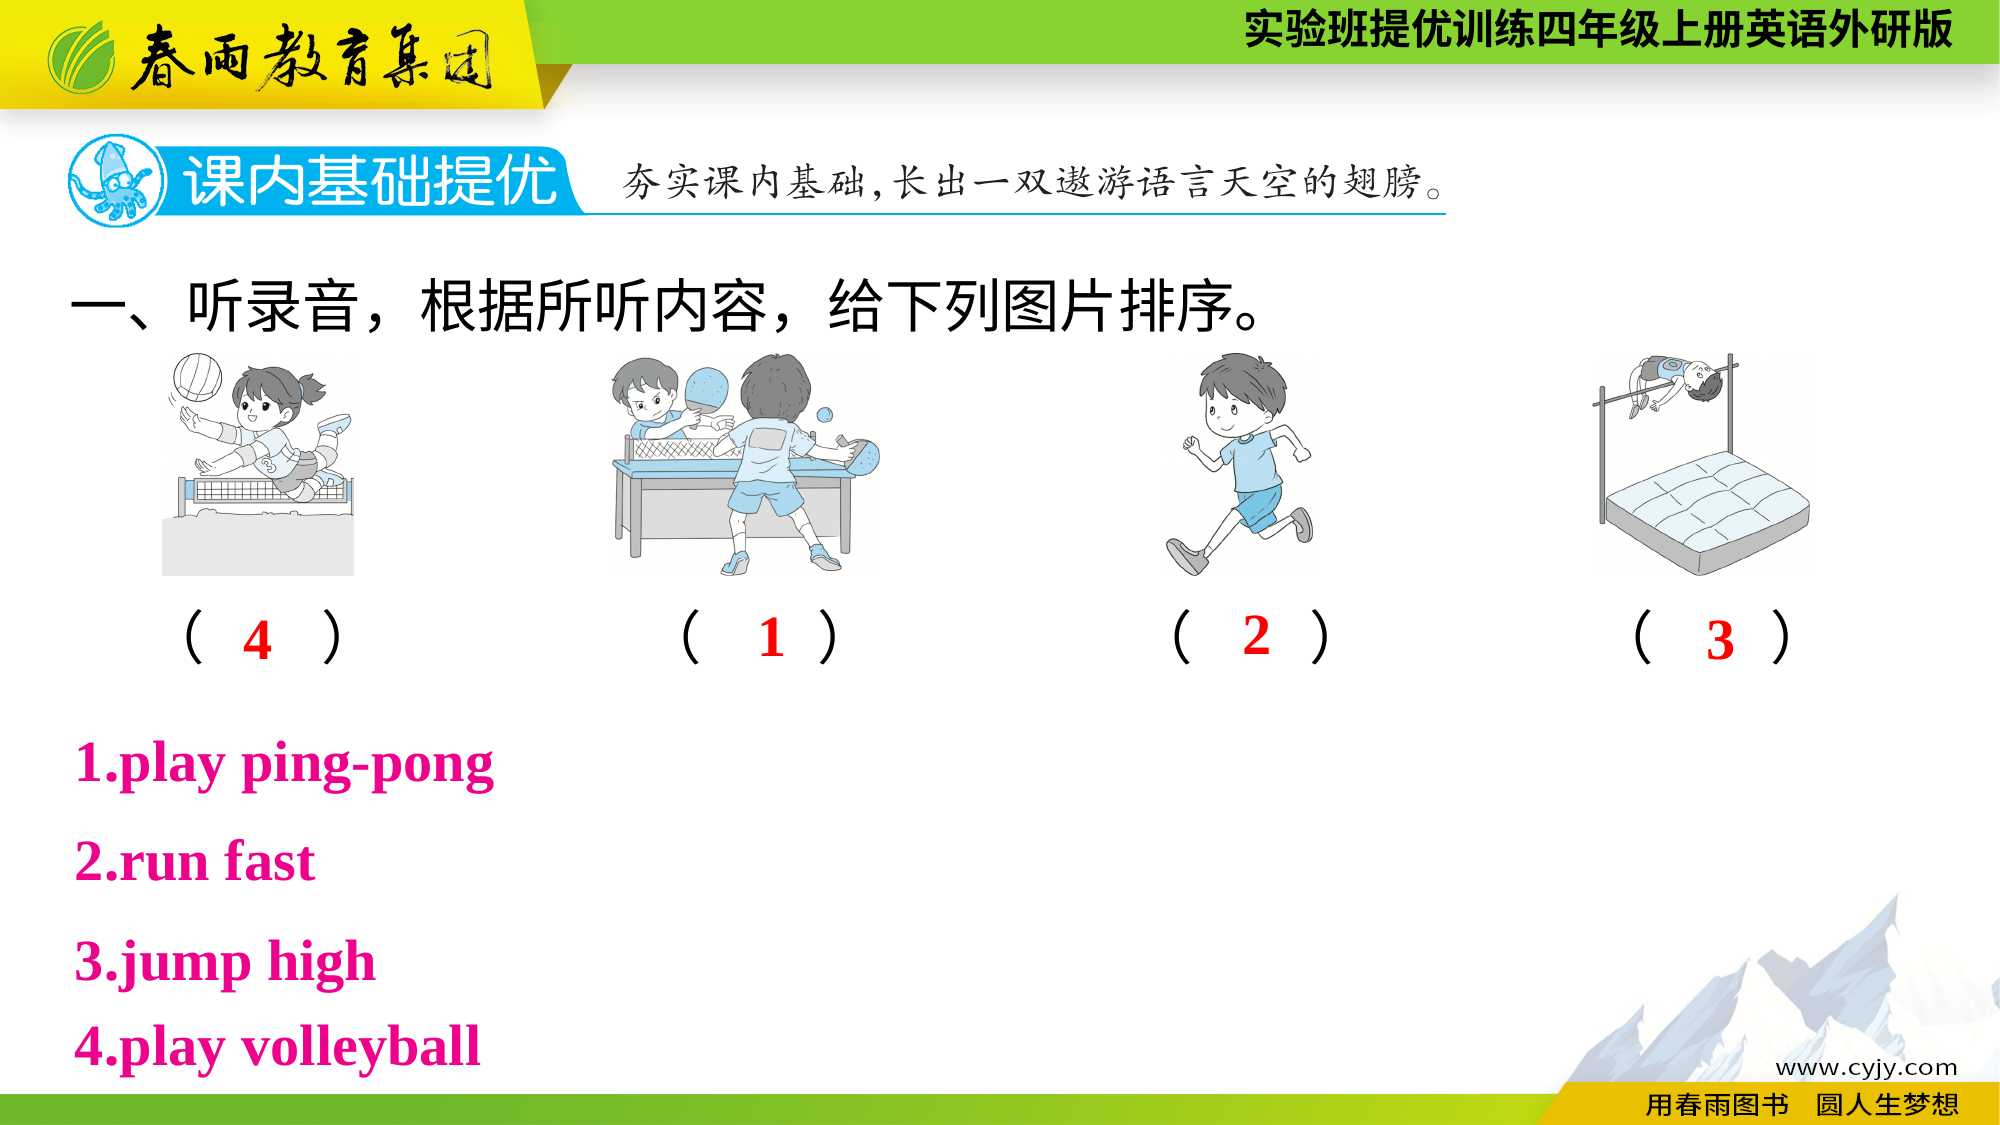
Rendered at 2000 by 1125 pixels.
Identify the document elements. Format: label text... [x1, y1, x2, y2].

text_box （ ） [1119, 593, 1383, 679]
text_box 2.run fast [59, 779, 1944, 879]
text_box 3 [1691, 593, 1751, 679]
text_box （ ） [288, 593, 395, 679]
text_box （ ） [1751, 593, 1844, 679]
text_box 1.play ping-pong [59, 680, 1944, 779]
text_box 3.jump high [59, 879, 1944, 999]
text_box 4 [228, 593, 288, 679]
text_box 4.play volleyball [59, 999, 1944, 1085]
text_box 2 [1227, 589, 1287, 674]
picture [0, 0, 2000, 1125]
text_box （ ） [1580, 593, 1691, 679]
list 一、听录音，根据所听内容，给下列图片排序。 [54, 227, 1939, 335]
text_box （ ） [628, 593, 892, 679]
text_box （ ） [131, 593, 228, 679]
text_box 1 [743, 590, 803, 676]
